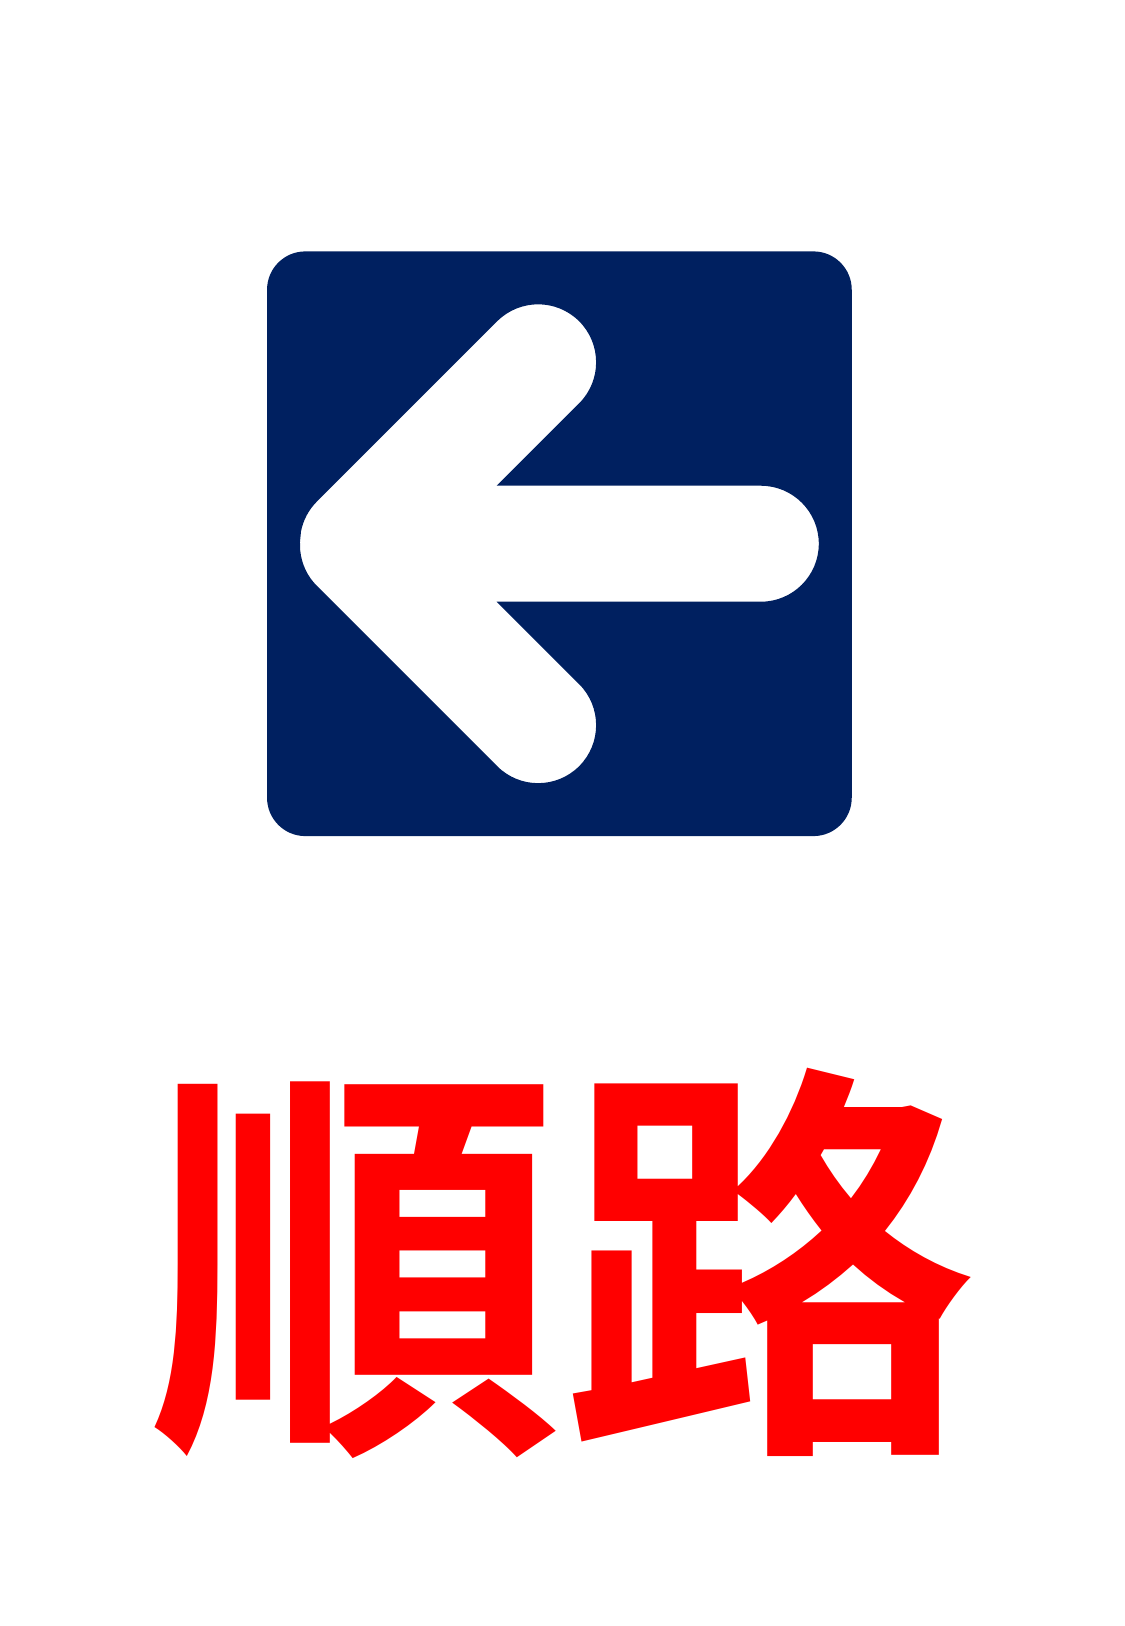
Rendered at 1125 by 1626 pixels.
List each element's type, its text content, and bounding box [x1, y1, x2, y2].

text_box 順路 [0, 998, 1125, 1511]
text_box [264, 249, 854, 839]
